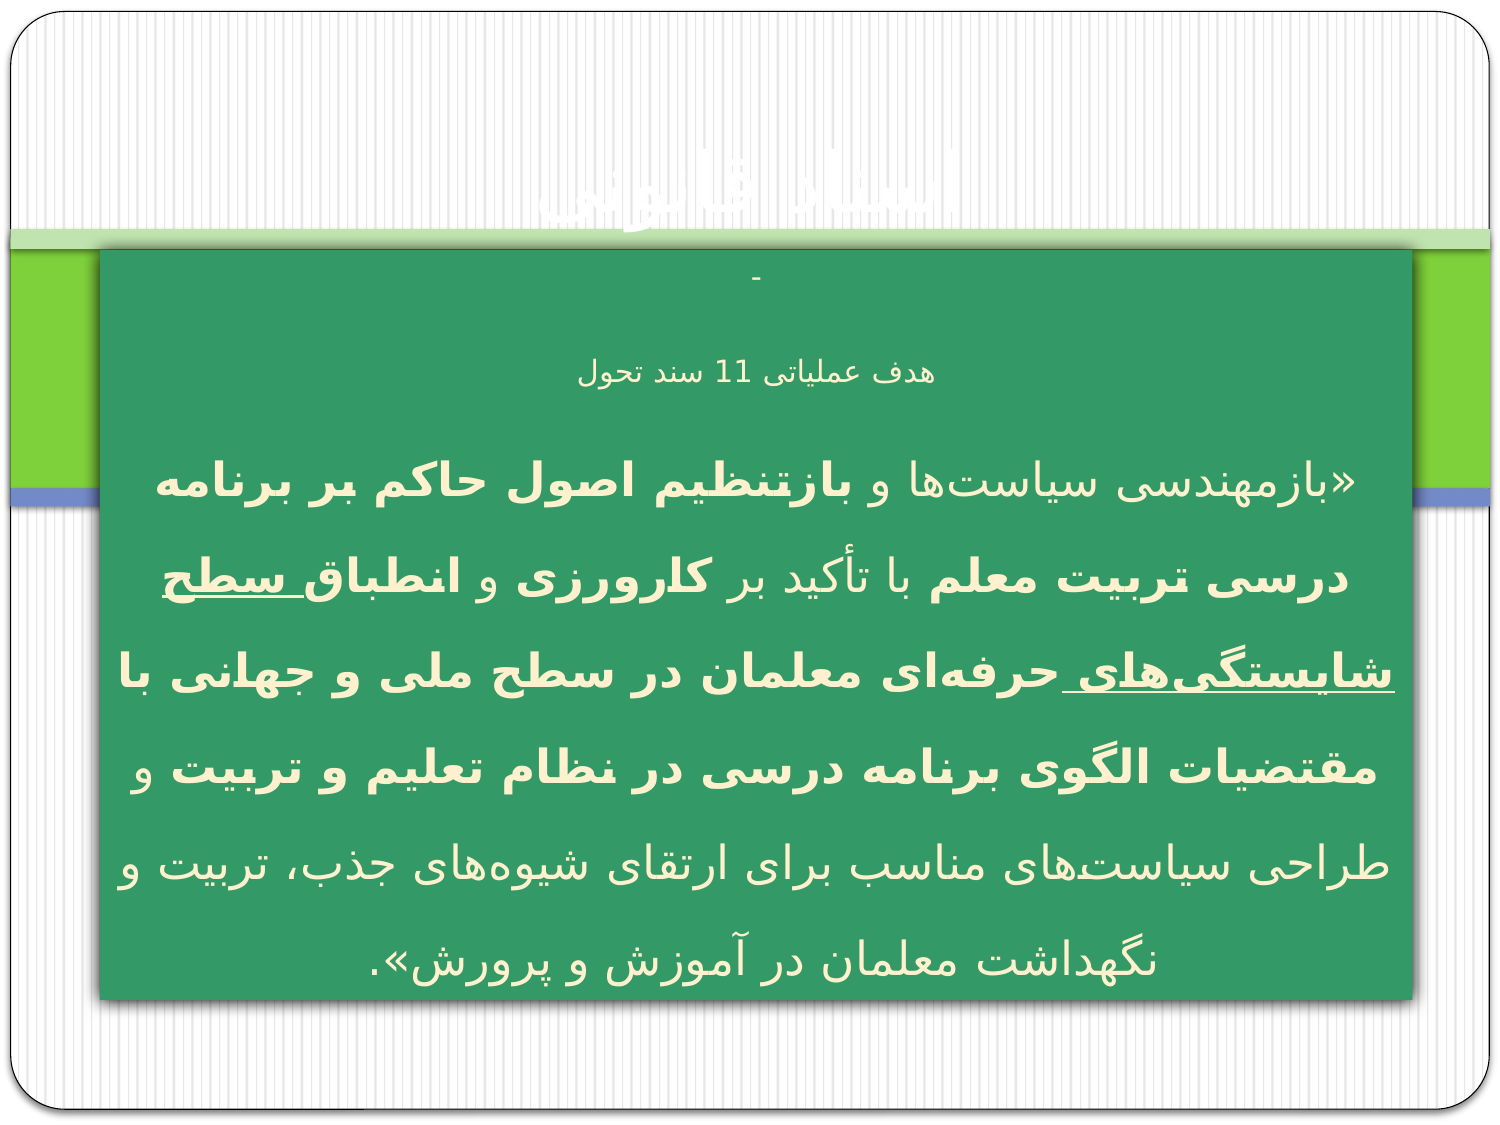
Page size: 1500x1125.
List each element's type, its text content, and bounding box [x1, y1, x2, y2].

subtitle - هدف عملیاتی 11 سند تحول «بازمهندسی سیاست‌ها و بازتنظیم اصول حاکم بر برنامه‌ درسی تربیت معلم با تأکید بر کارورزی و انطباق سطح شایستگی‌های حرفه‌ای معلمان در سطح ملی و جهانی با مقتضیات الگوی برنامه درسی در نظام تعلیم و تربیت و طراحی سیاست‌های مناسب برای ارتقای شیوه‌های جذب، تربیت و نگهداشت معلمان در آموزش و پرورش». [99, 249, 1413, 1000]
title اسناد قانونی [112, 62, 1388, 237]
